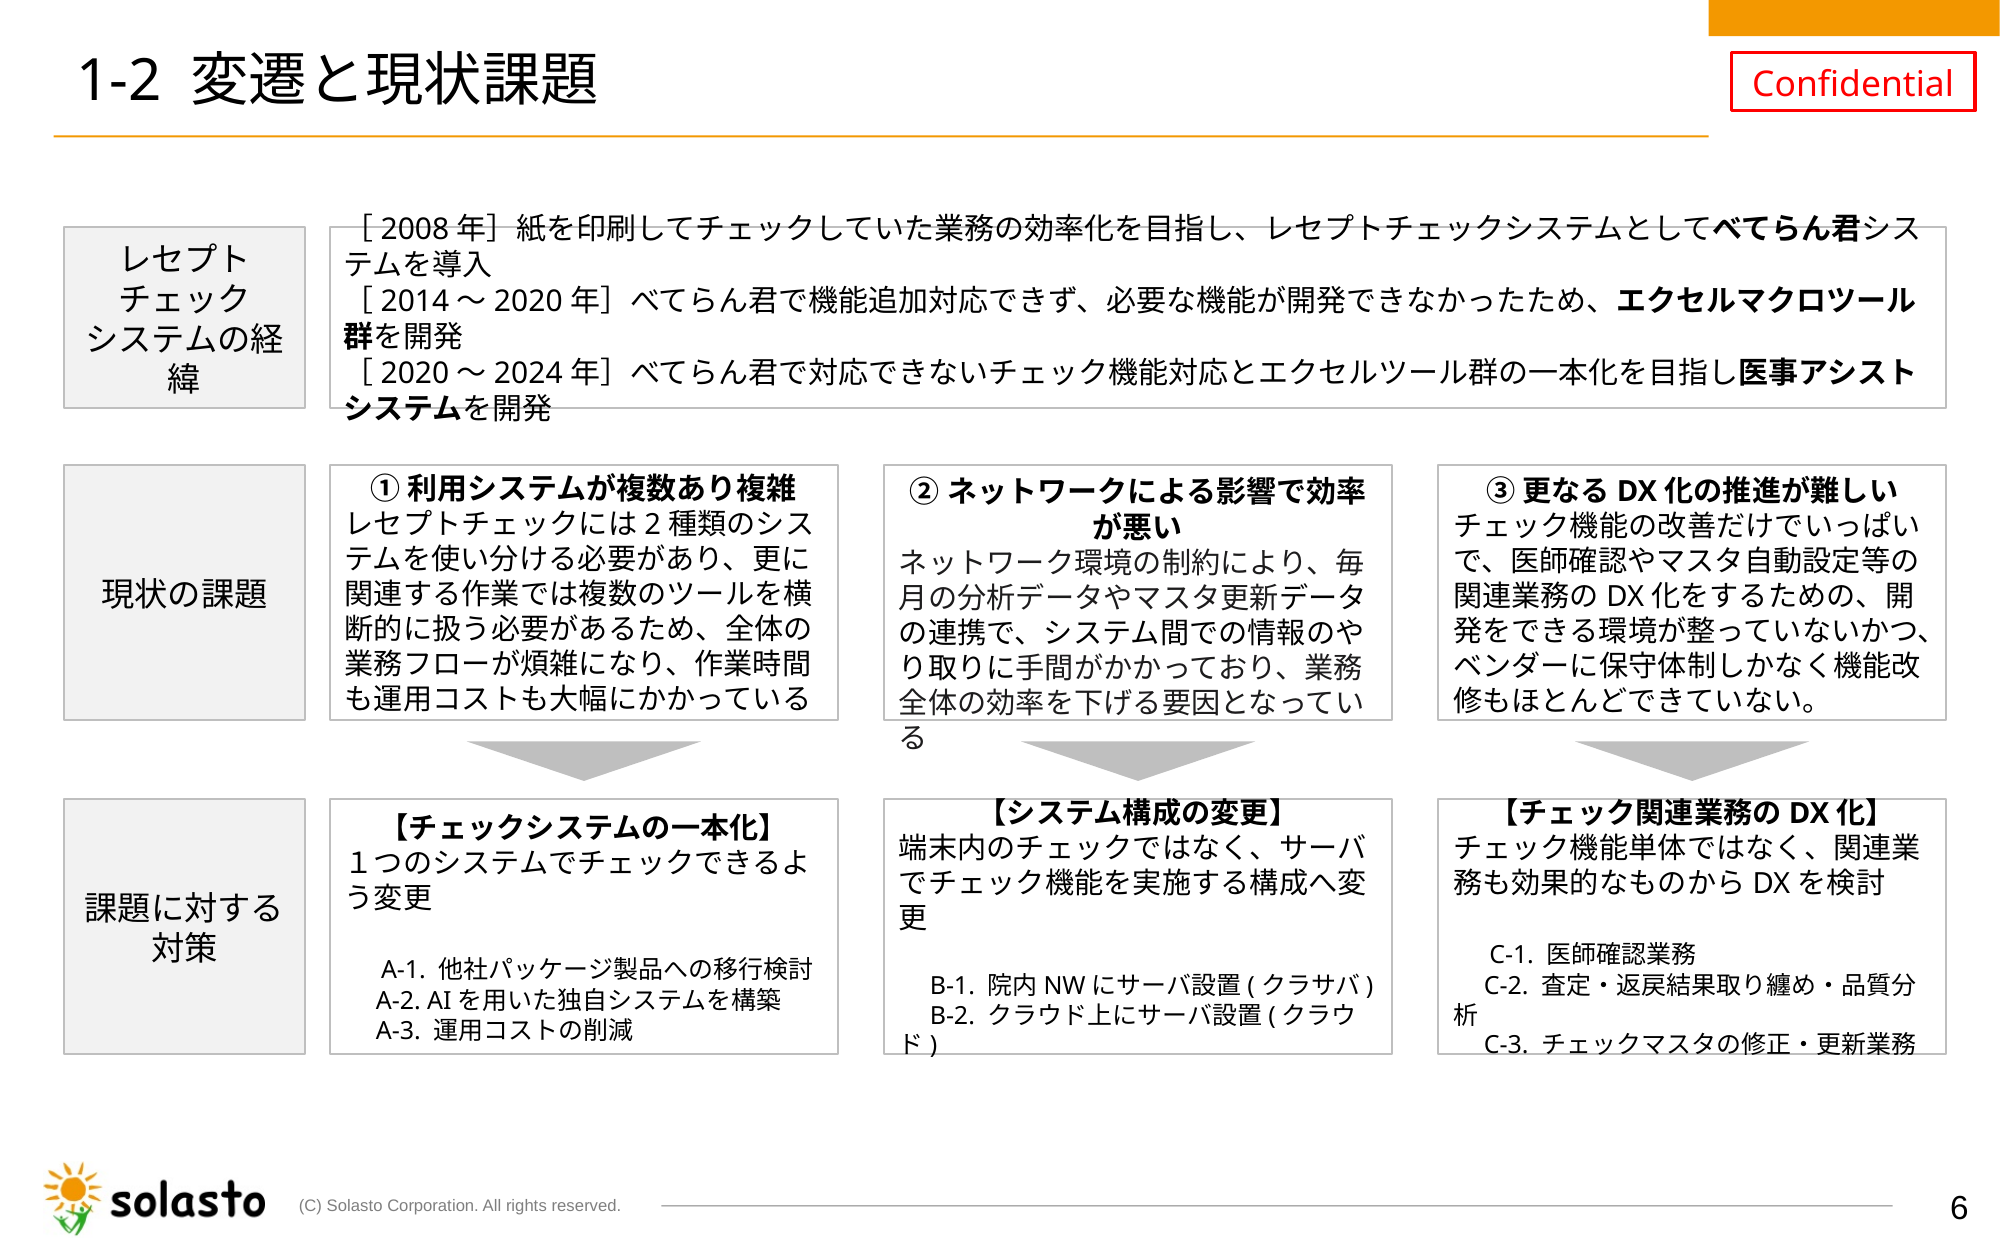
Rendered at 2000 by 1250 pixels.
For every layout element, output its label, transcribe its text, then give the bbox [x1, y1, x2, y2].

text_box ［2008年］紙を印刷してチェックしていた業務の効率化を目指し、レセプトチェックシステムとしてべてらん君システムを導入 ［2014～2020年］べてらん君で機能追加対応できず、必要な機能が開発できなかったため、エクセルマクロツール群を開発 ［2020～2024年］べてらん君で対応できないチェック機能対応とエクセルツール群の一本化を目指し医事アシストシステムを開発 [328, 225, 1948, 410]
text_box 課題に対する 対策 [62, 797, 307, 1056]
text_box 【チェックシステムの一本化】 １つのシステムでチェックできるよう変更 A-1. 他社パッケージ製品への移行検討 A-2. AIを用いた独自システムを構築 A-3. 運用コストの削減 [328, 797, 840, 1056]
text_box [464, 739, 703, 783]
text_box 【システム構成の変更】 端末内のチェックではなく、サーバでチェック機能を実施する構成へ変更 B-1. 院内NWにサーバ設置(クラサバ) B-2. クラウド上にサーバ設置(クラウド) [882, 797, 1394, 1056]
picture [43, 1161, 265, 1238]
text_box ③更なるDX化の推進が難しい チェック機能の改善だけでいっぱいで、医師確認やマスタ自動設定等の関連業務のDX化をするための、開発をできる環境が整っていないかつ、ベンダーに保守体制しかなく機能改修もほとんどできていない。 [1436, 463, 1948, 722]
text_box レセプトチェック システムの経緯 [62, 225, 307, 410]
text_box [1573, 739, 1812, 783]
text_box ①利用システムが複数あり複雑 レセプトチェックには2種類のシステムを使い分ける必要があり、更に関連する作業では複数のツールを横断的に扱う必要があるため、全体の業務フローが煩雑になり、作業時間も運用コストも大幅にかかっている [328, 463, 840, 722]
title 1-2 変遷と現状課題 [61, 0, 1709, 189]
text_box ②ネットワークによる影響で効率が悪い ネットワーク環境の制約により、毎月の分析データやマスタ更新データの連携で、システム間での情報のやり取りに手間がかかっており、業務全体の効率を下げる要因となっている [882, 463, 1394, 722]
text_box 現状の課題 [62, 463, 307, 722]
text_box [1019, 739, 1258, 783]
text_box 【チェック関連業務のDX化】 チェック機能単体ではなく、関連業務も効果的なものからDXを検討 C-1. 医師確認業務 C-2. 査定・返戻結果取り纏め・品質分析 C-3. チェックマスタの修正・更新業務 [1436, 797, 1948, 1056]
